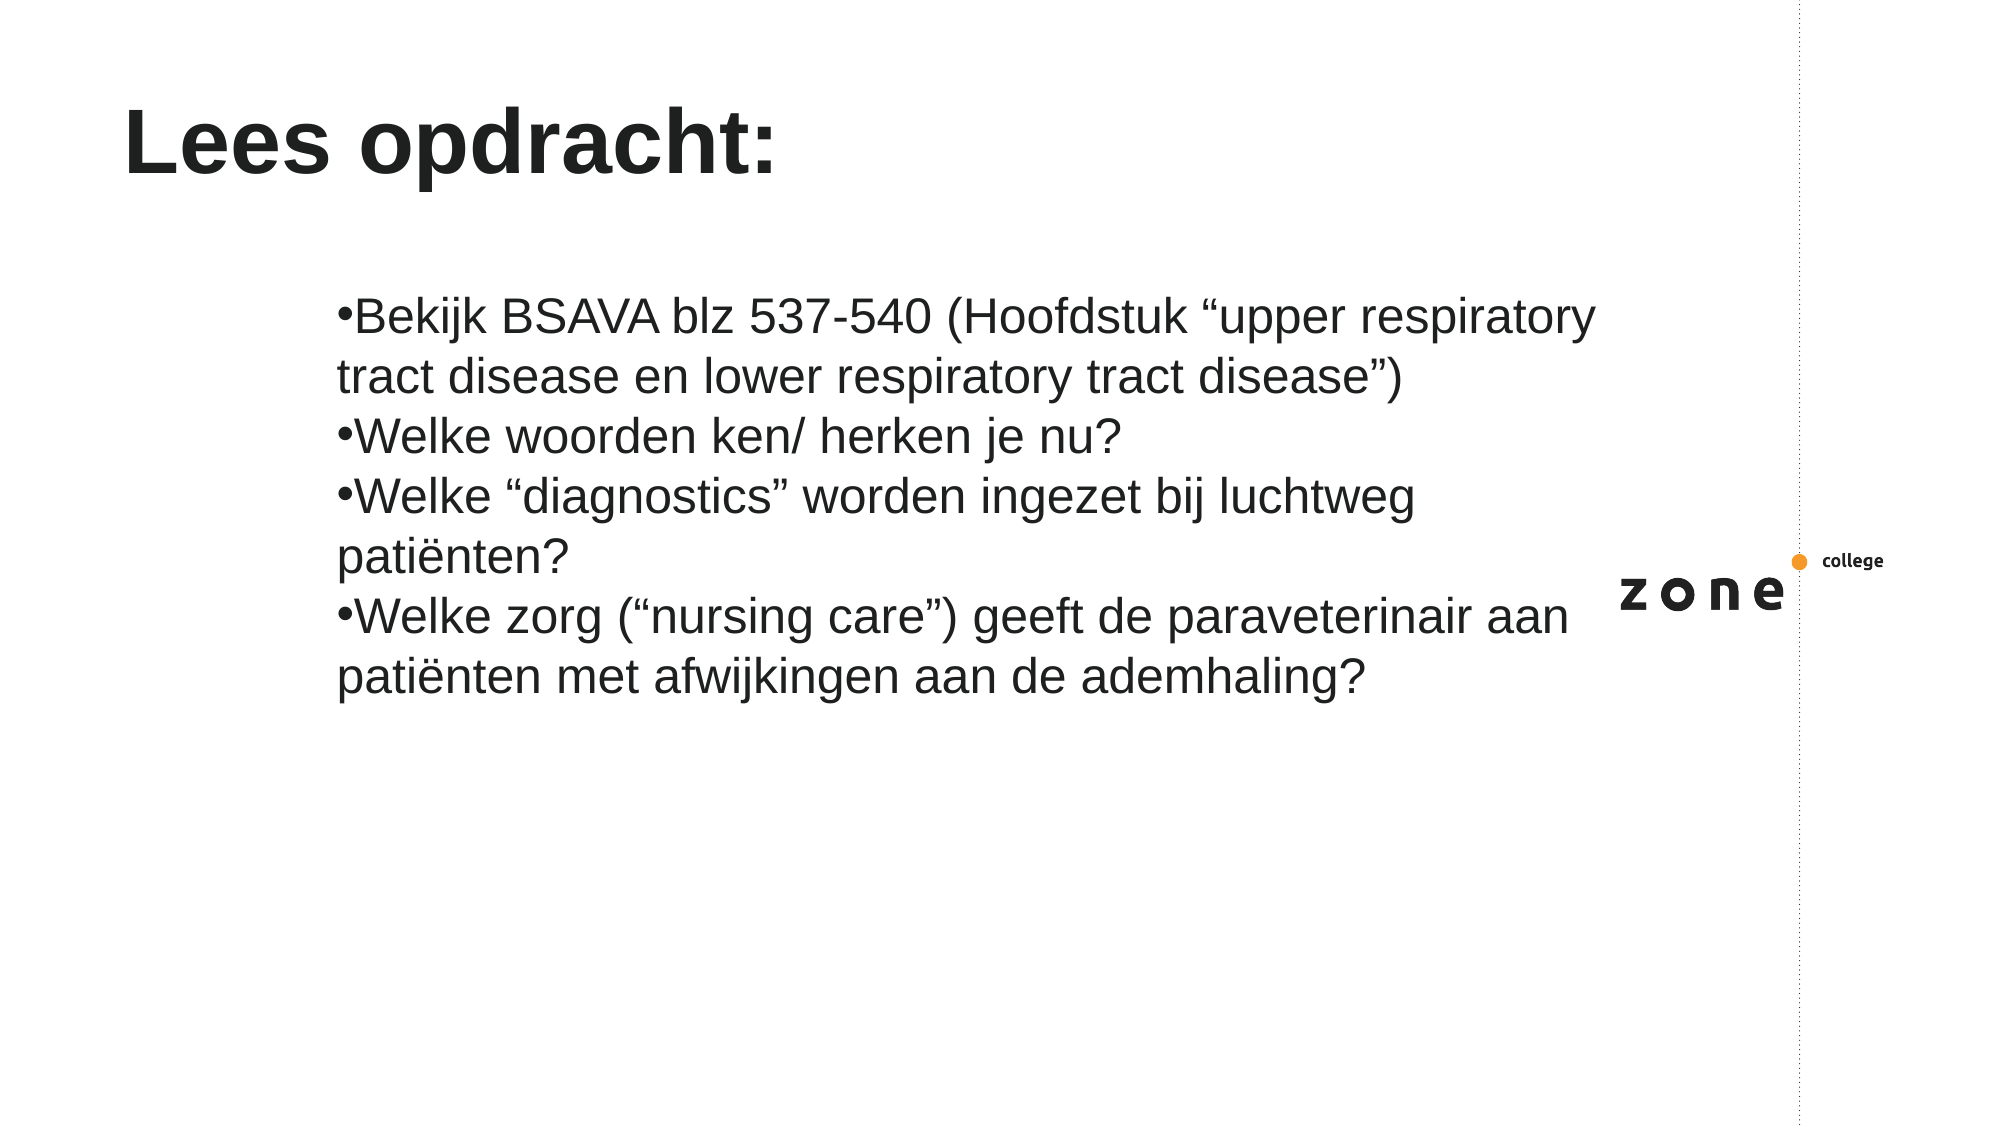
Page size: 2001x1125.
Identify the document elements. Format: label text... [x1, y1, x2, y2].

title Lees opdracht: [124, 94, 1607, 272]
list Bekijk BSAVA blz 537-540 (Hoofdstuk “upper respiratory tract disease en lower respiratory tract disease”) Welke woorden ken/ herken je nu? Welke “diagnostics” worden ingezet bij luchtweg patiënten? Welke zorg (“nursing care”) geeft de paraveterinair aan patiënten met afwijkingen aan de ademhaling? [336, 283, 1607, 998]
picture [1596, 0, 2001, 1125]
